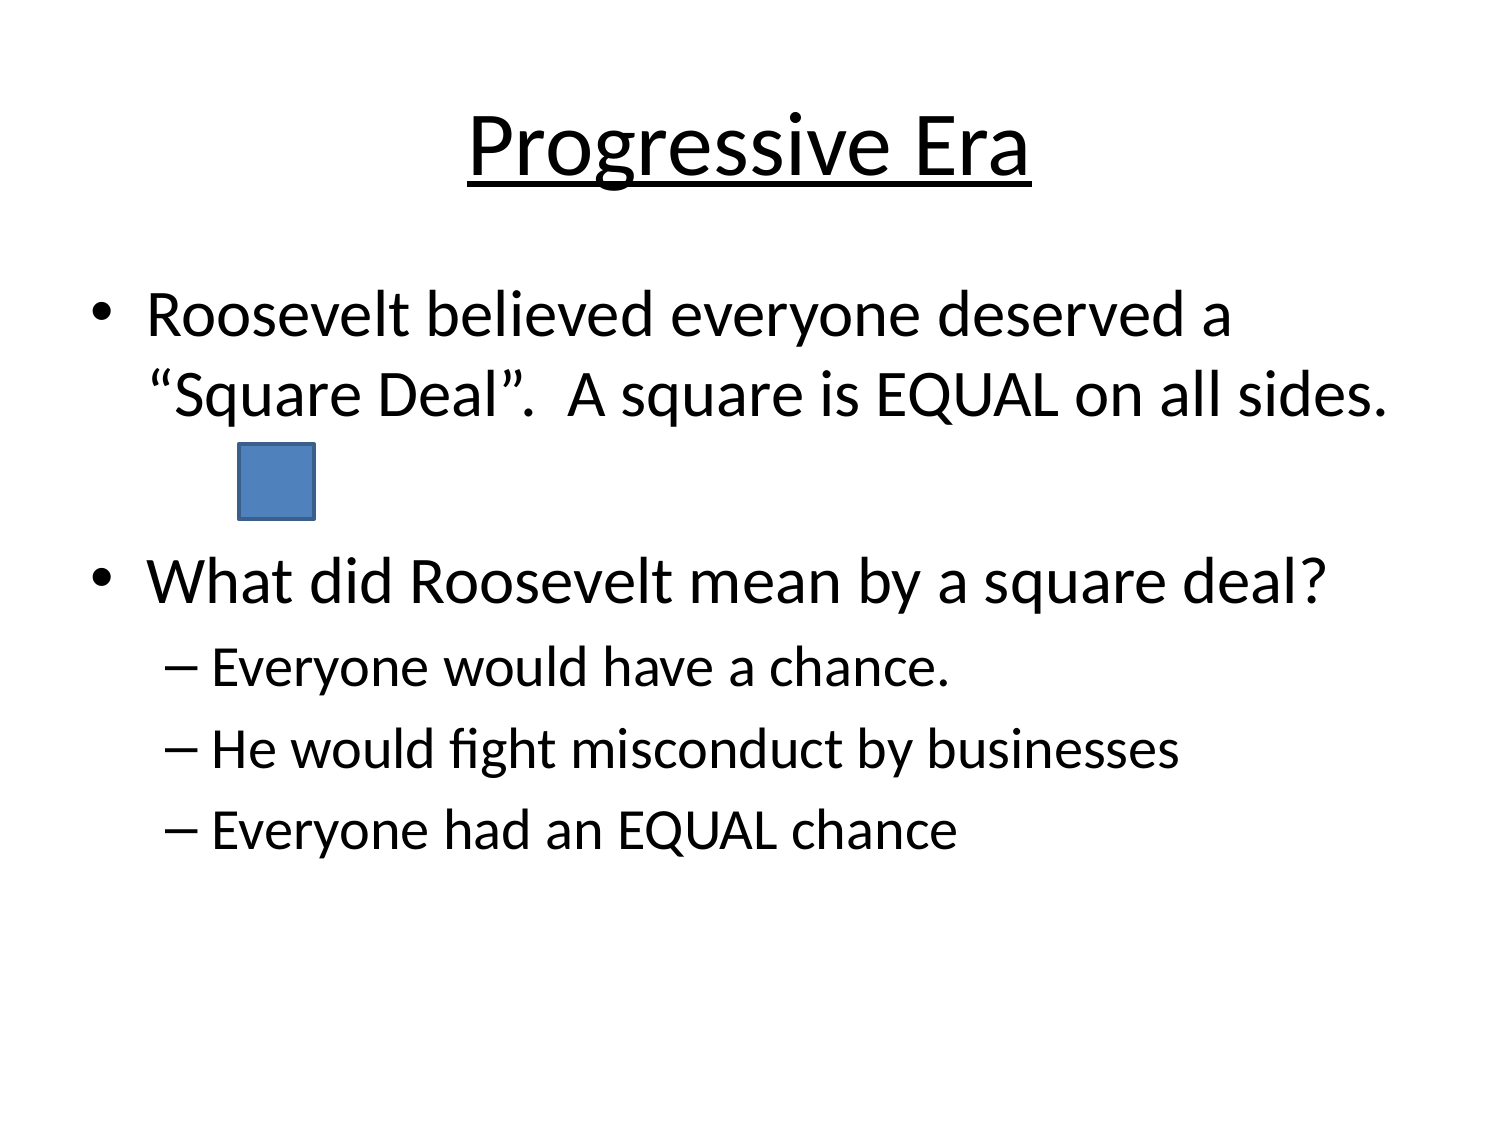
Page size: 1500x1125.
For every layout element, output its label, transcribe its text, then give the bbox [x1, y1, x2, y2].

text_box [237, 442, 316, 521]
title Progressive Era [75, 45, 1425, 233]
list Roosevelt believed everyone deserved a “Square Deal”. A square is EQUAL on all sides. What did Roosevelt mean by a square deal? Everyone would have a chance. He would fight misconduct by businesses Everyone had an EQUAL chance [75, 262, 1425, 1005]
